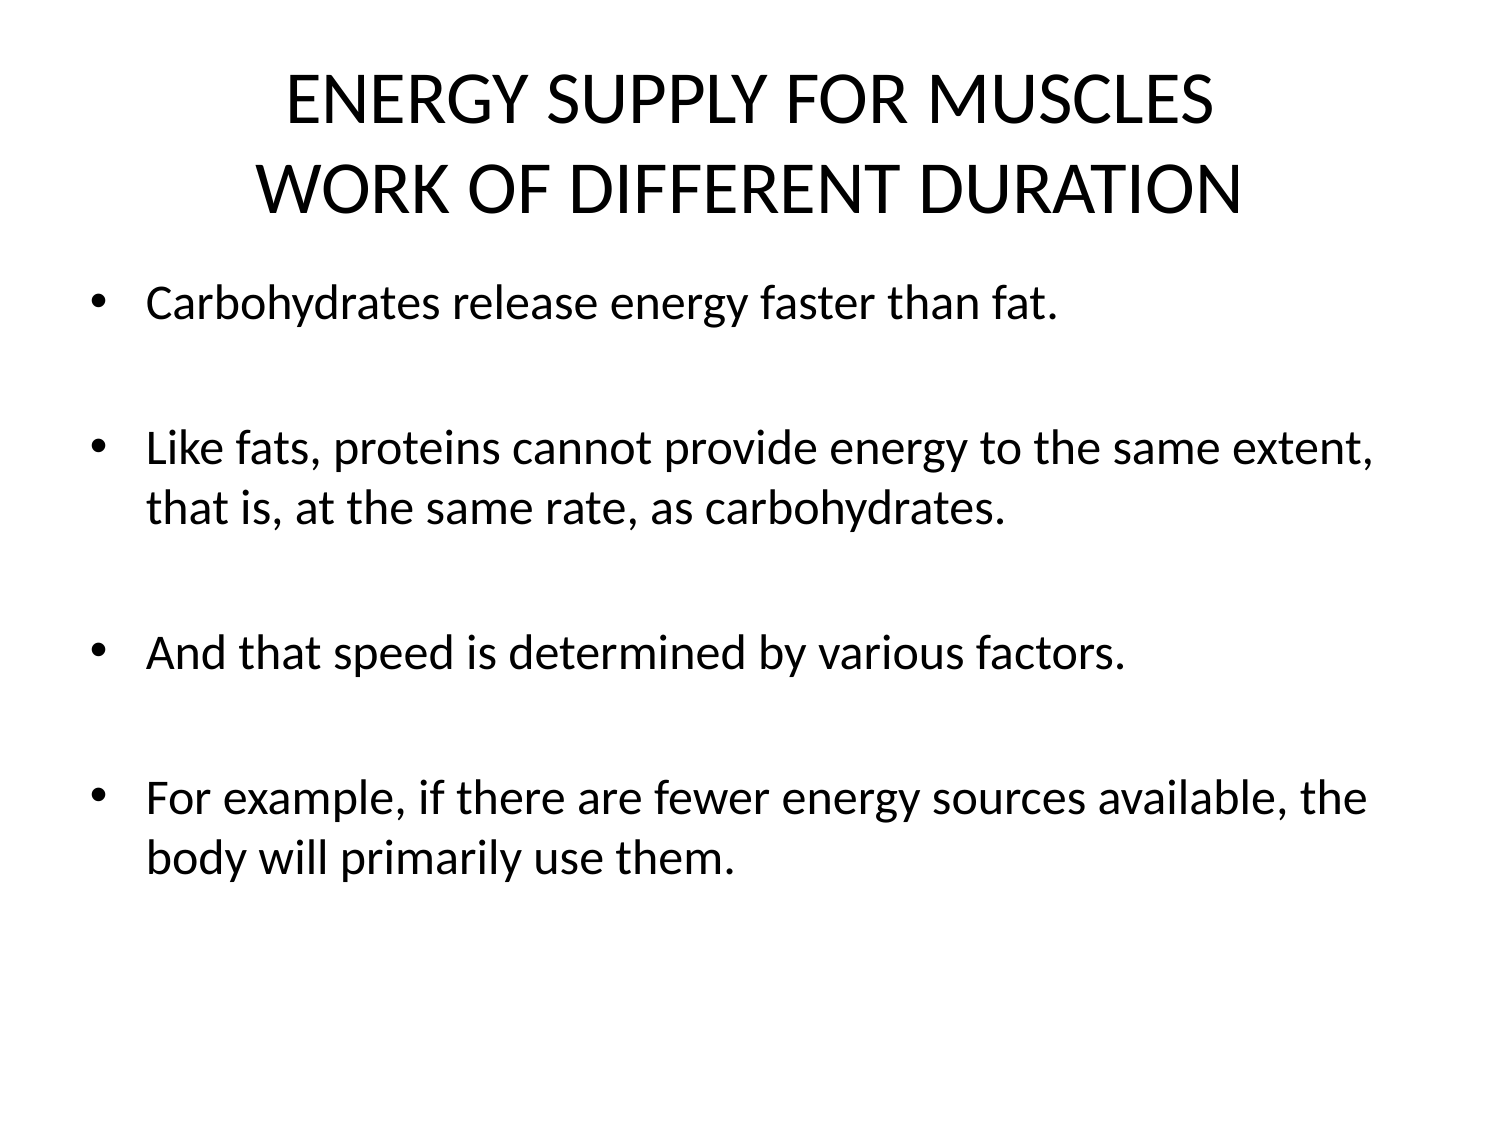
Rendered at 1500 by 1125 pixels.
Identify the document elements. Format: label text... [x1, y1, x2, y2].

text_box Carbohydrates release energy faster than fat. Like fats, proteins cannot provide energy to the same extent, that is, at the same rate, as carbohydrates. And that speed is determined by various factors. For example, if there are fewer energy sources available, the body will primarily use them. [74, 262, 1425, 1005]
text_box ENERGY SUPPLY FOR MUSCLES WORK OF DIFFERENT DURATION [74, 45, 1425, 233]
